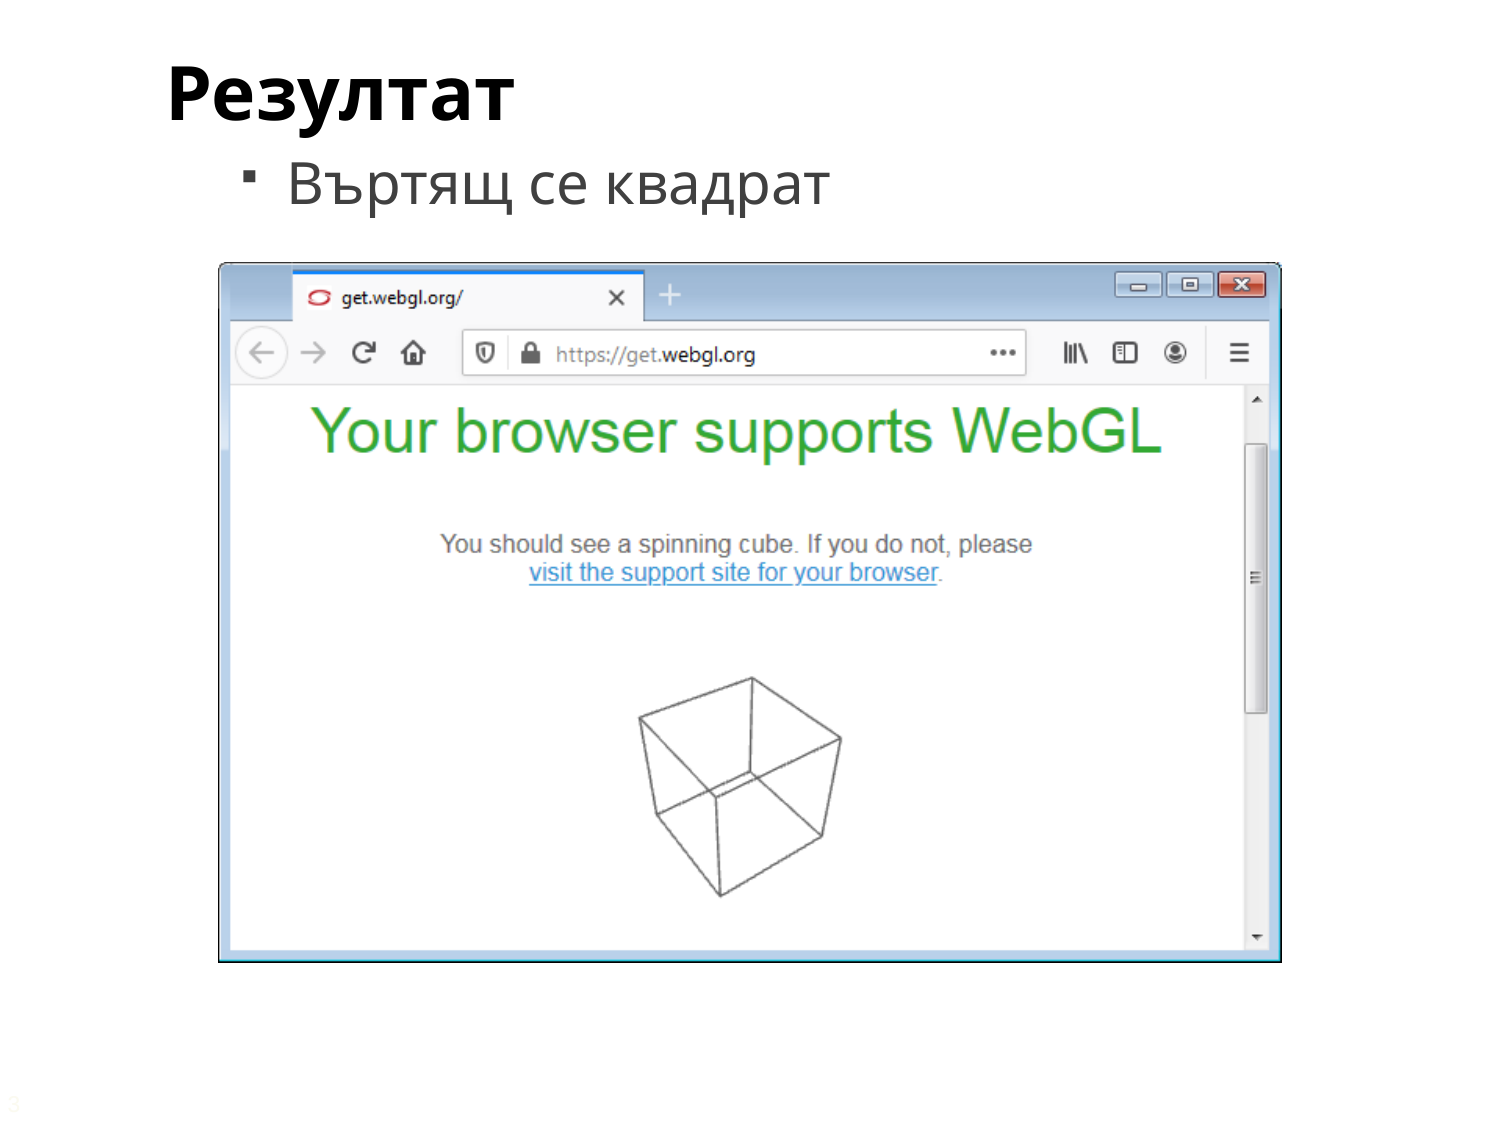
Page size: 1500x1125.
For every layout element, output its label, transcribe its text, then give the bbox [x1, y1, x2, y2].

picture [218, 262, 1282, 963]
list Резултат Въртящ се квадрат [150, 37, 1488, 1113]
